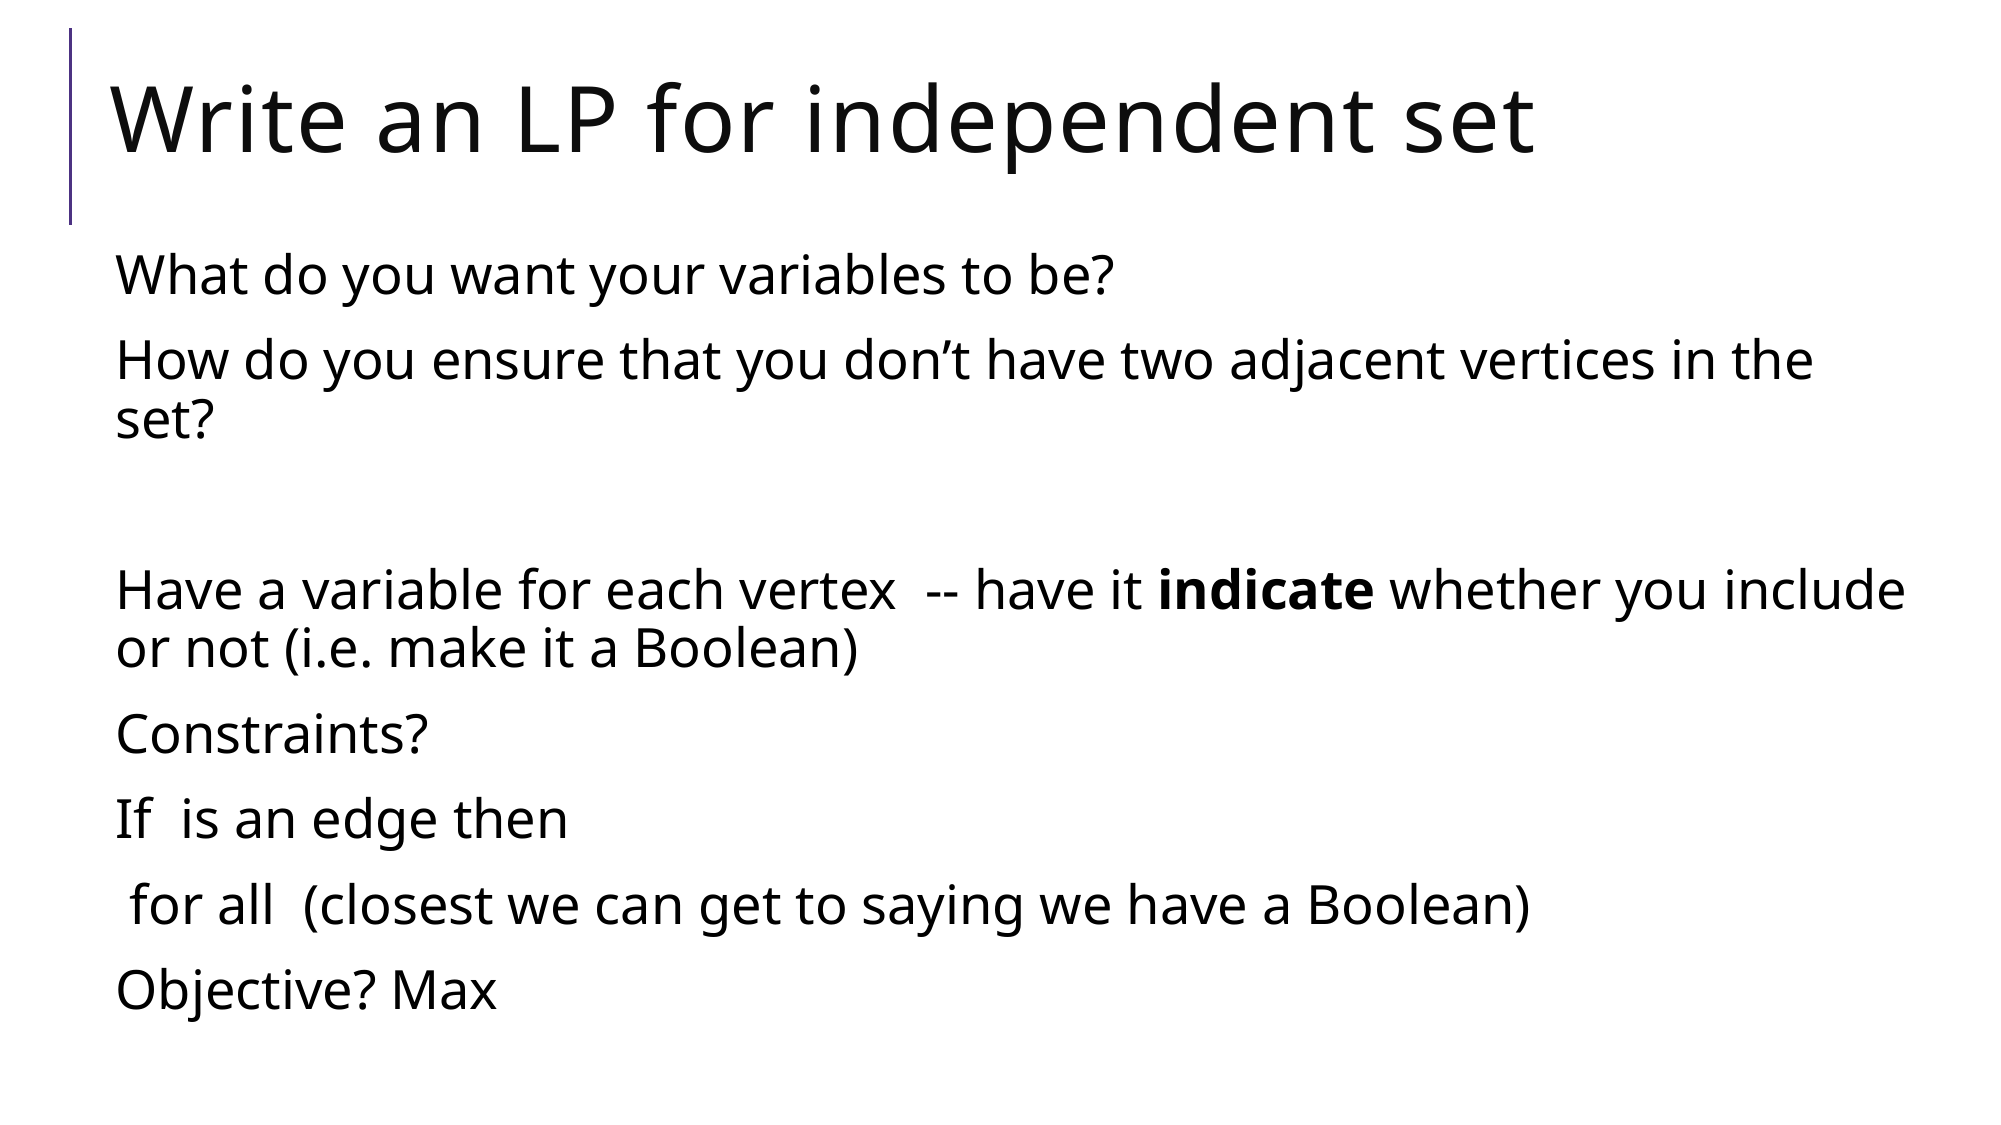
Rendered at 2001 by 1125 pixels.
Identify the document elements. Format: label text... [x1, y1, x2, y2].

title Write an LP for independent set [94, 43, 1930, 210]
